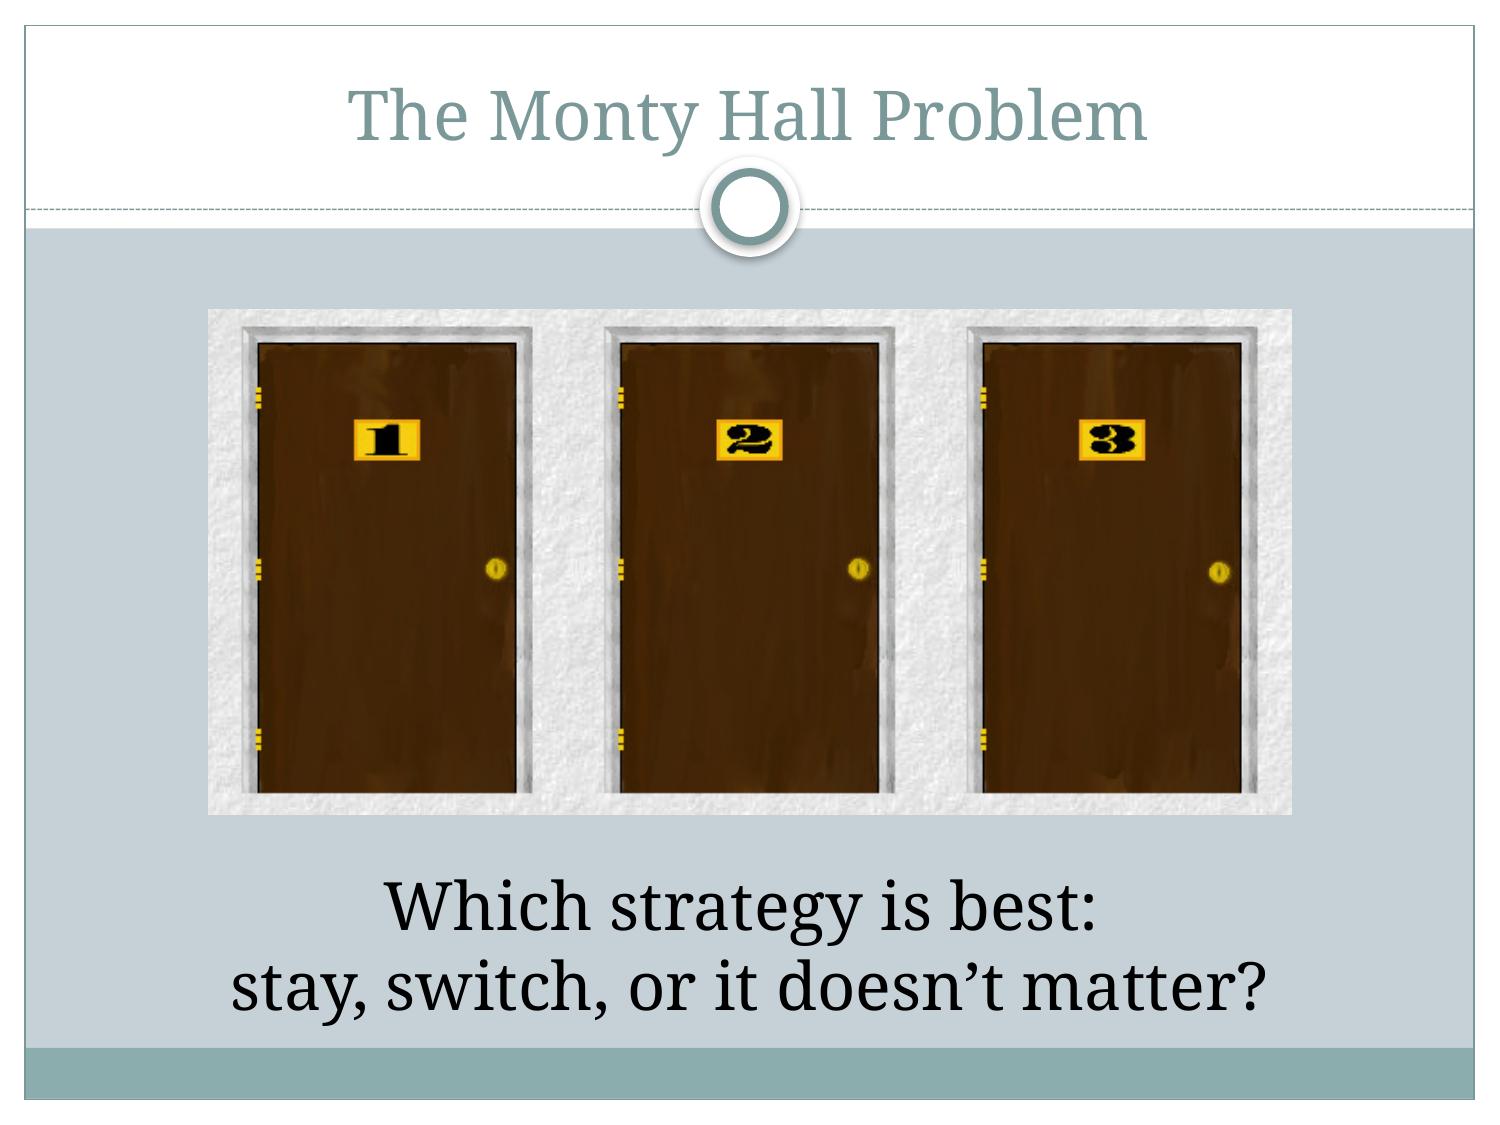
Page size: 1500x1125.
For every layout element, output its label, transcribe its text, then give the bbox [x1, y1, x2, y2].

text_box Which strategy is best: stay, switch, or it doesn’t matter? [74, 856, 1425, 1032]
picture [207, 309, 1292, 816]
title The Monty Hall Problem [49, 37, 1450, 162]
